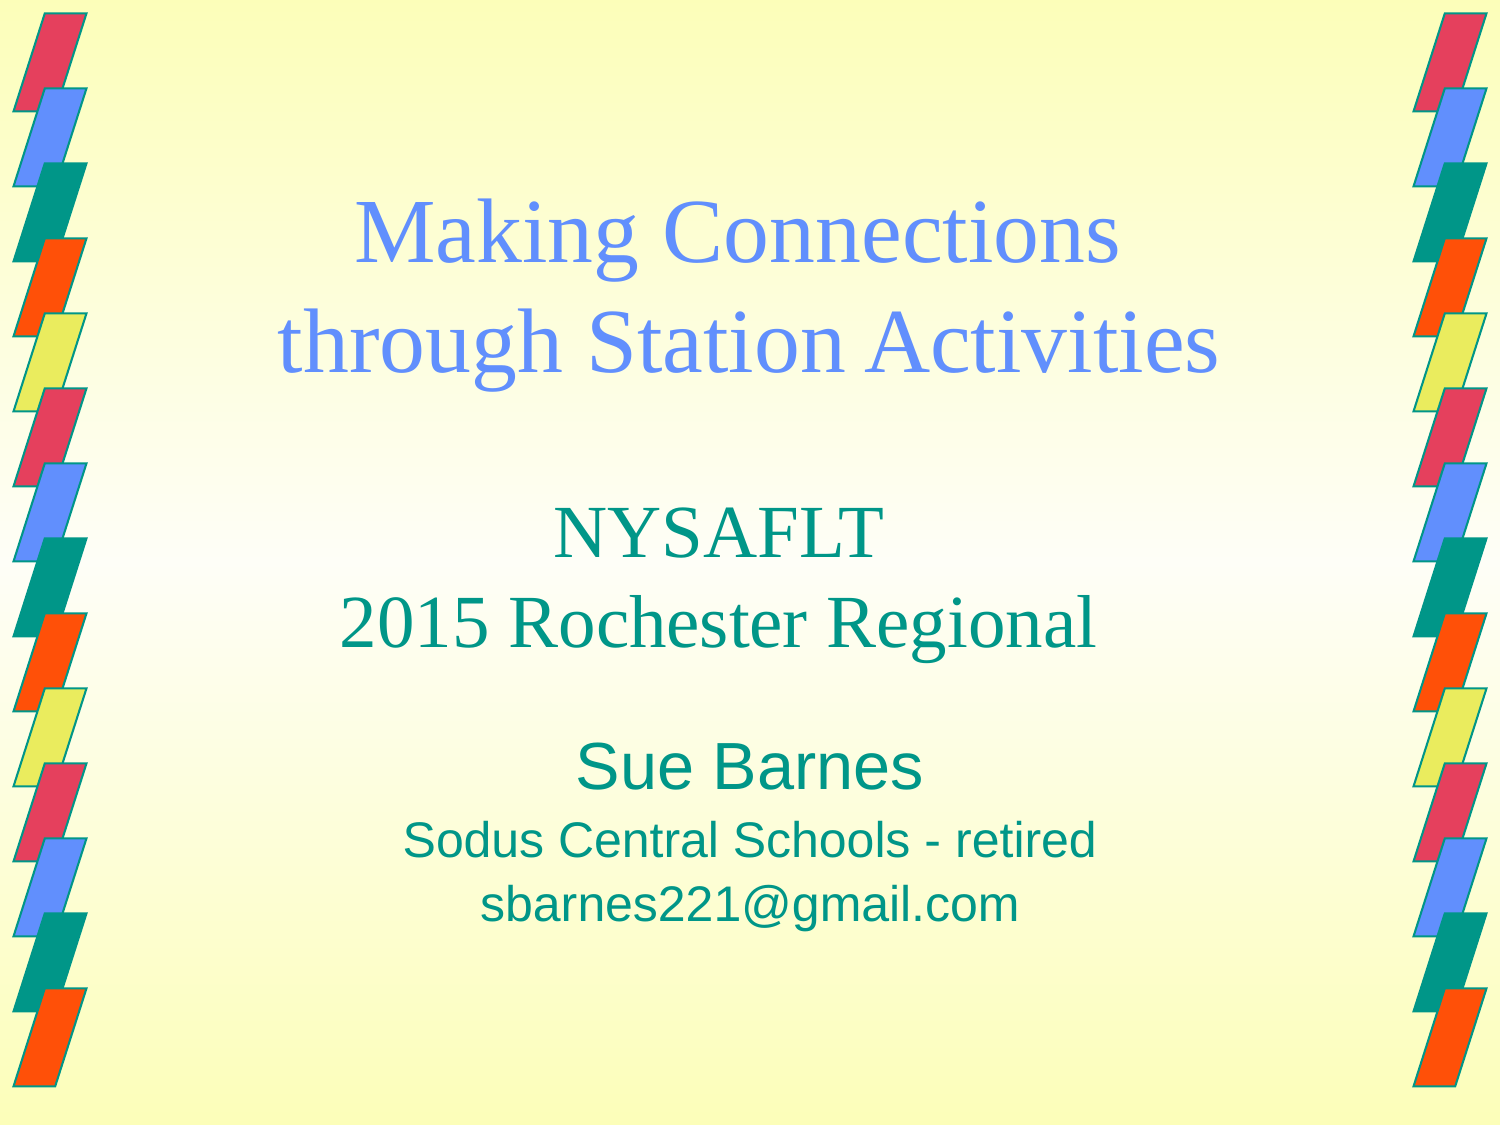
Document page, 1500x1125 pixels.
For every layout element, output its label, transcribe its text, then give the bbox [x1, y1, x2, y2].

title Making Connections through Station Activities [112, 187, 1388, 375]
text_box NYSAFLT 2015 Rochester Regional [249, 474, 1188, 670]
subtitle Sue Barnes Sodus Central Schools - retired sbarnes221@gmail.com [225, 725, 1275, 1013]
